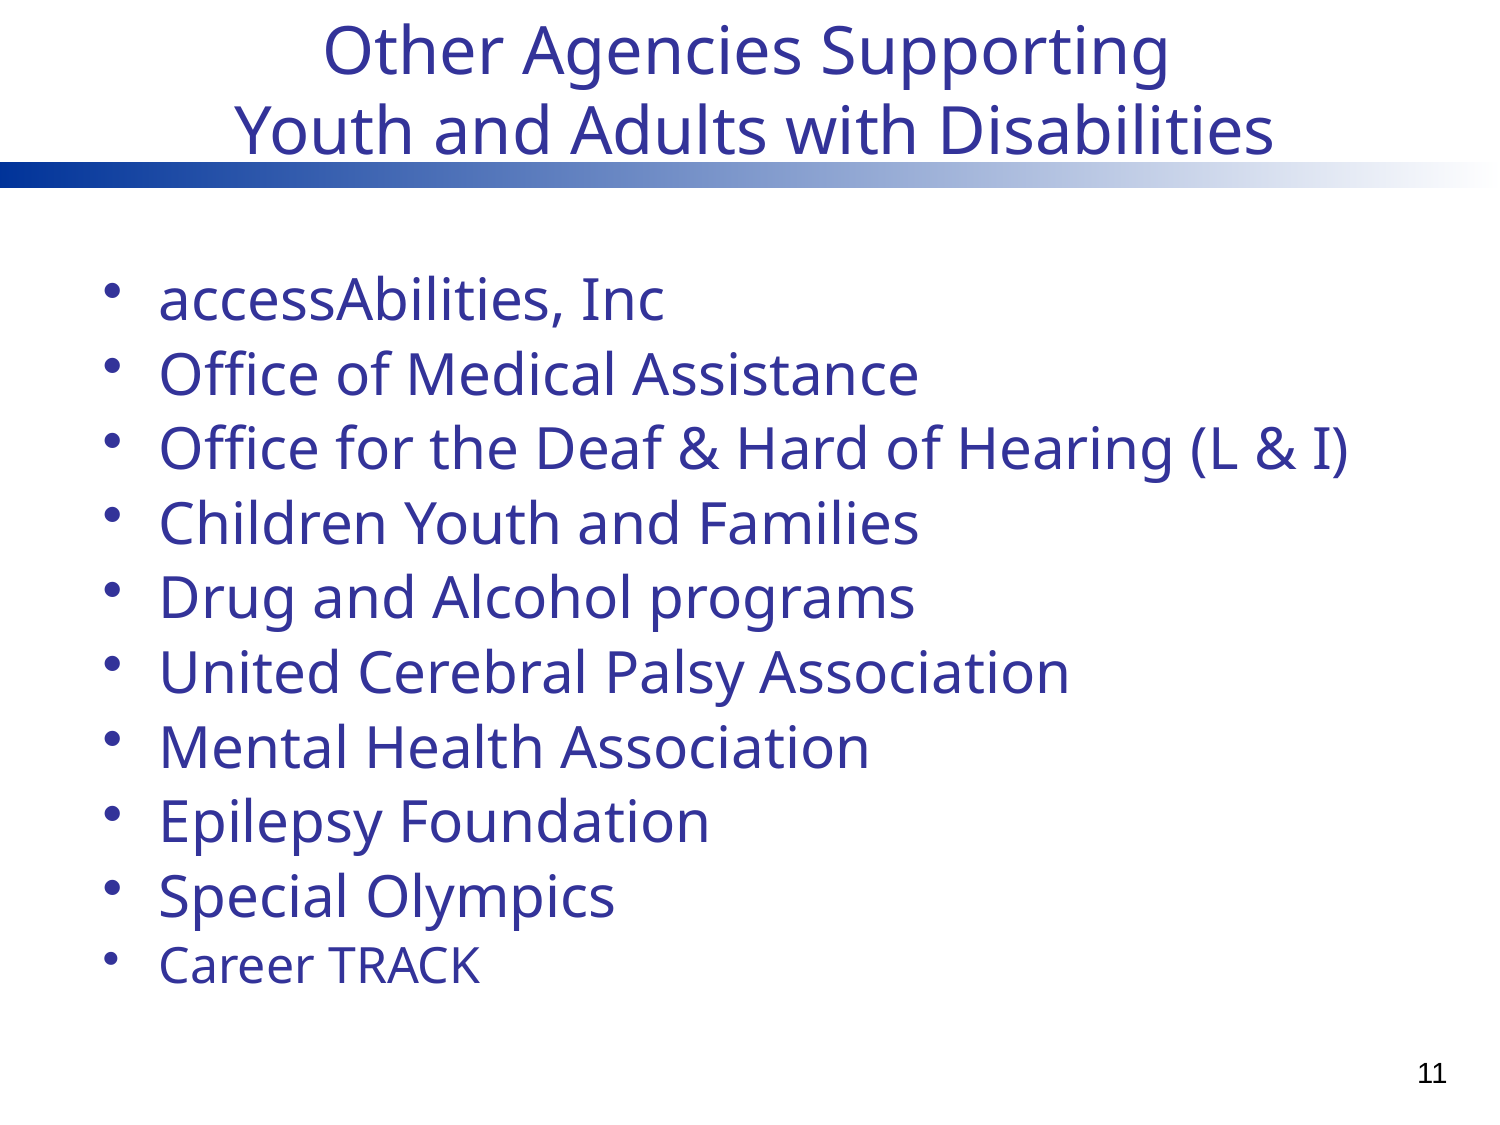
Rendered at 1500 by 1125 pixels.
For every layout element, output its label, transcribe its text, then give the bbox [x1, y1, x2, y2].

title Other Agencies Supporting Youth and Adults with Disabilities [87, 37, 1425, 175]
slide_number 11 [1387, 1046, 1463, 1125]
list accessAbilities, Inc Office of Medical Assistance Office for the Deaf & Hard of Hearing (L & I) Children Youth and Families Drug and Alcohol programs United Cerebral Palsy Association Mental Health Association Epilepsy Foundation Special Olympics Career TRACK [87, 262, 1438, 875]
